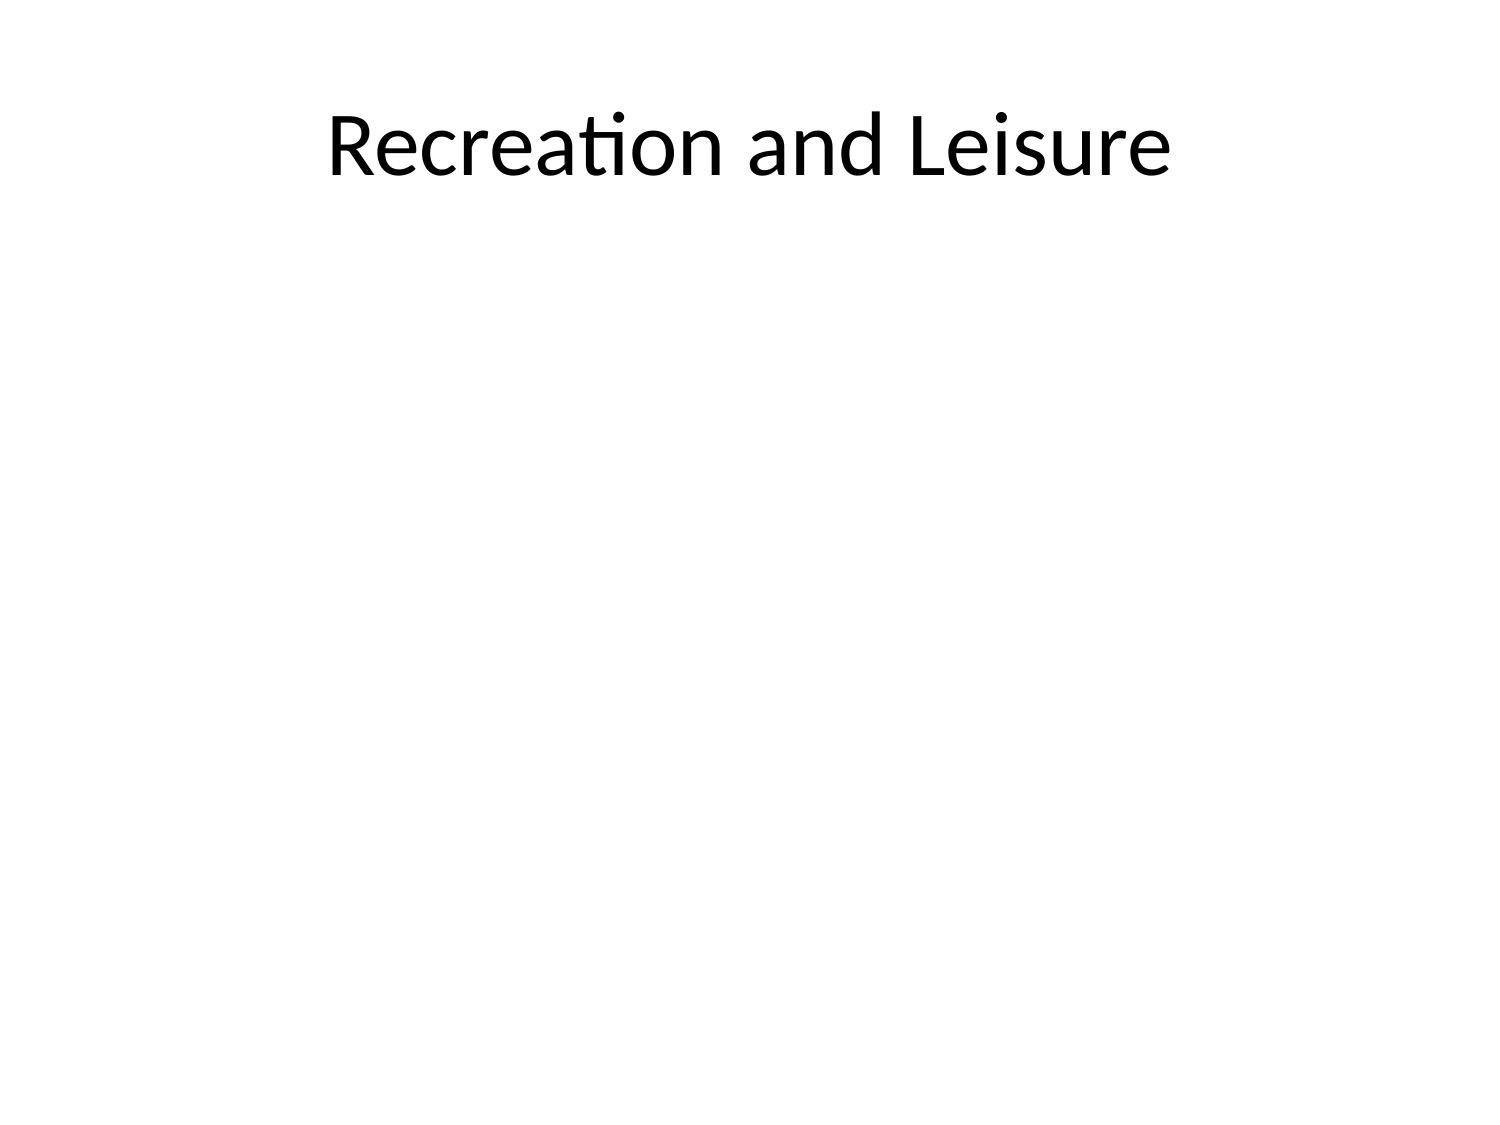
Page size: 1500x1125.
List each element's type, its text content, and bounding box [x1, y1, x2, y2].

title Recreation and Leisure [75, 45, 1425, 233]
